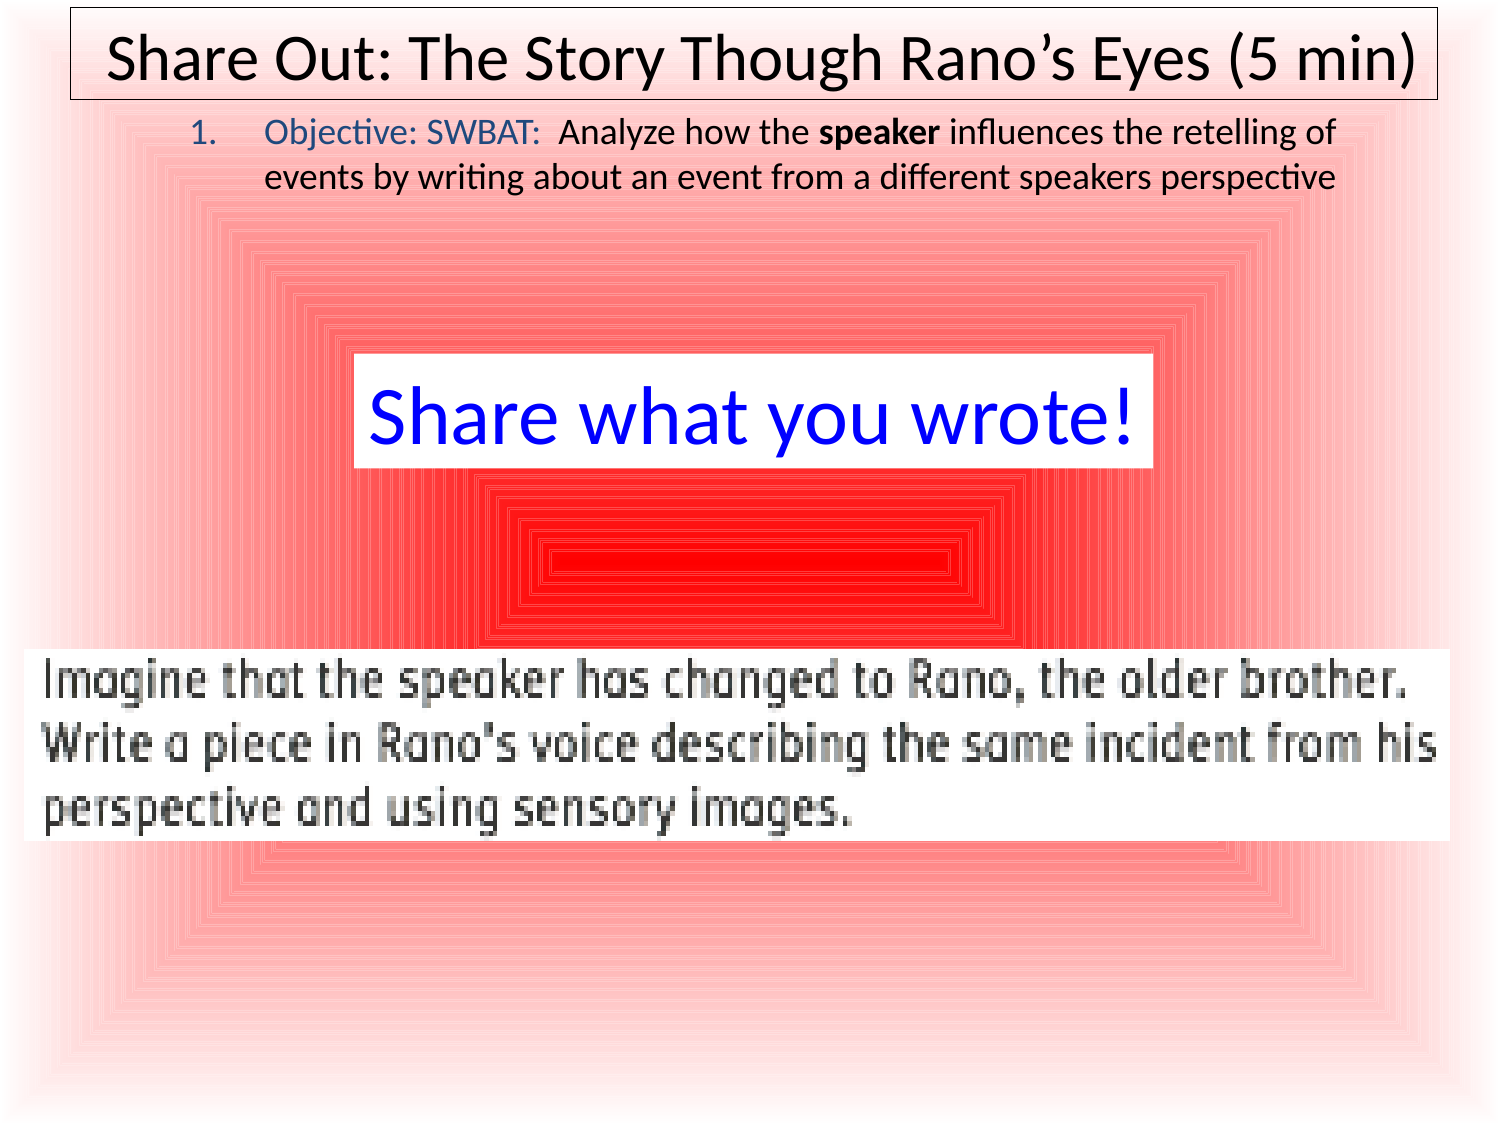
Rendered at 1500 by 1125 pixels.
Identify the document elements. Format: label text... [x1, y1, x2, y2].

picture [24, 649, 1451, 841]
text_box Share what you wrote! [354, 353, 1154, 469]
text_box Objective: SWBAT: Analyze how the speaker influences the retelling of events by writing about an event from a different speakers perspective [70, 99, 1413, 205]
title Share Out: The Story Though Rano’s Eyes (5 min) [70, 7, 1438, 100]
